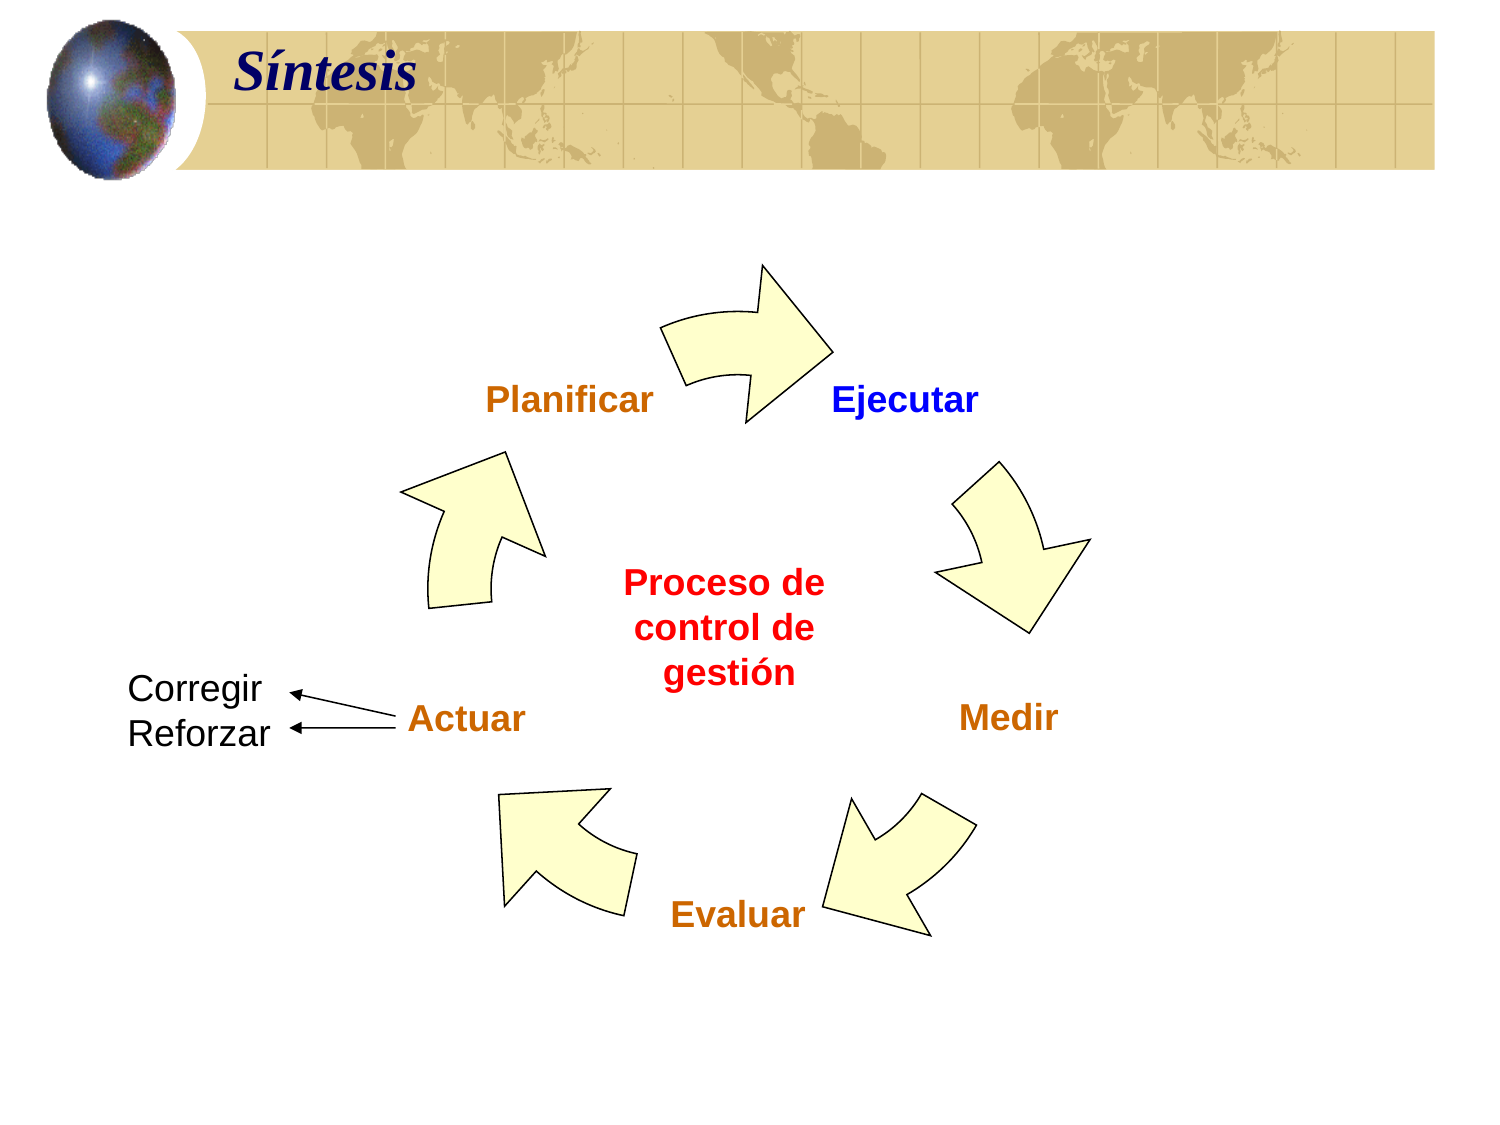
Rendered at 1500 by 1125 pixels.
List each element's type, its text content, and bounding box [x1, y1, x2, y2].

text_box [99, 278, 1376, 977]
picture [42, 14, 190, 185]
title Síntesis [218, 77, 1448, 126]
